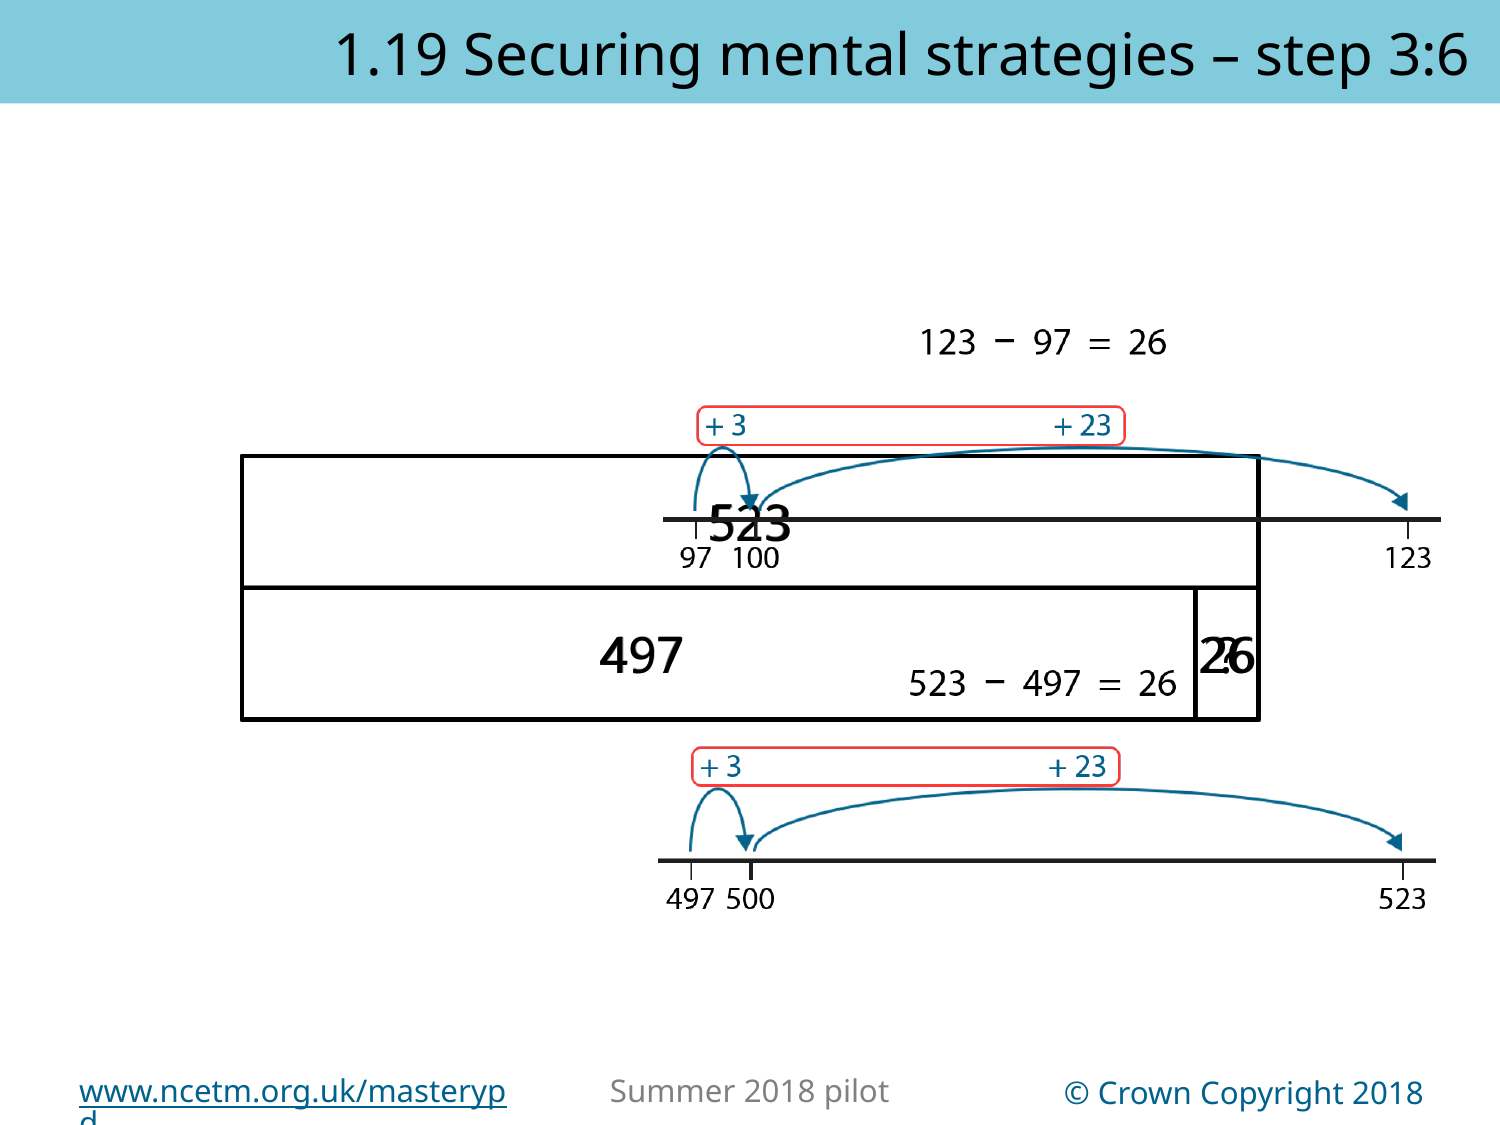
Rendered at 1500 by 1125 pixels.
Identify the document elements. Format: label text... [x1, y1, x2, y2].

list 1.19 Securing mental strategies – step 3:6 [0, 0, 1500, 104]
picture [240, 303, 1452, 936]
